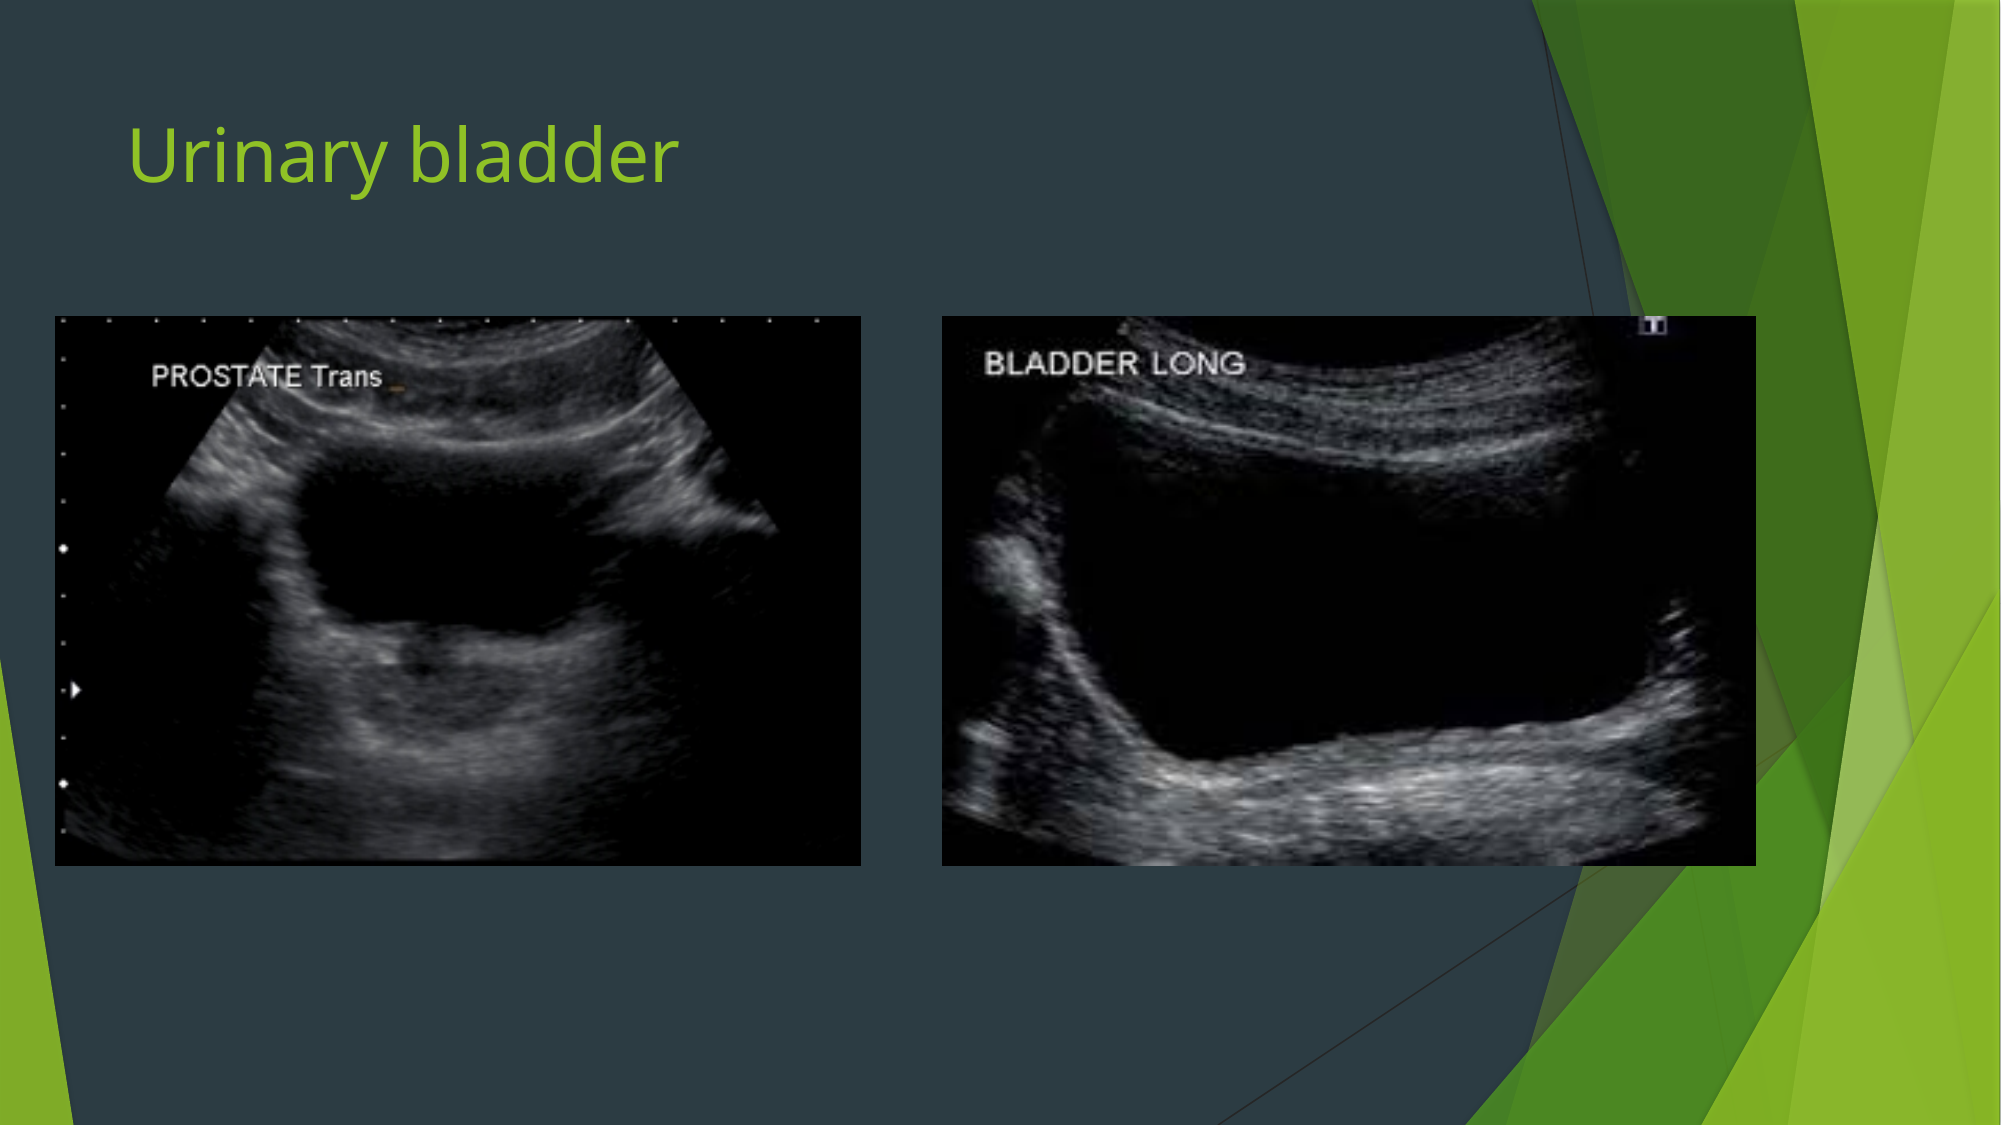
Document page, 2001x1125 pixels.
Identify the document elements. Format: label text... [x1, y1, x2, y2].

picture [942, 316, 1756, 866]
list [55, 316, 862, 866]
title Urinary bladder [111, 99, 1522, 317]
